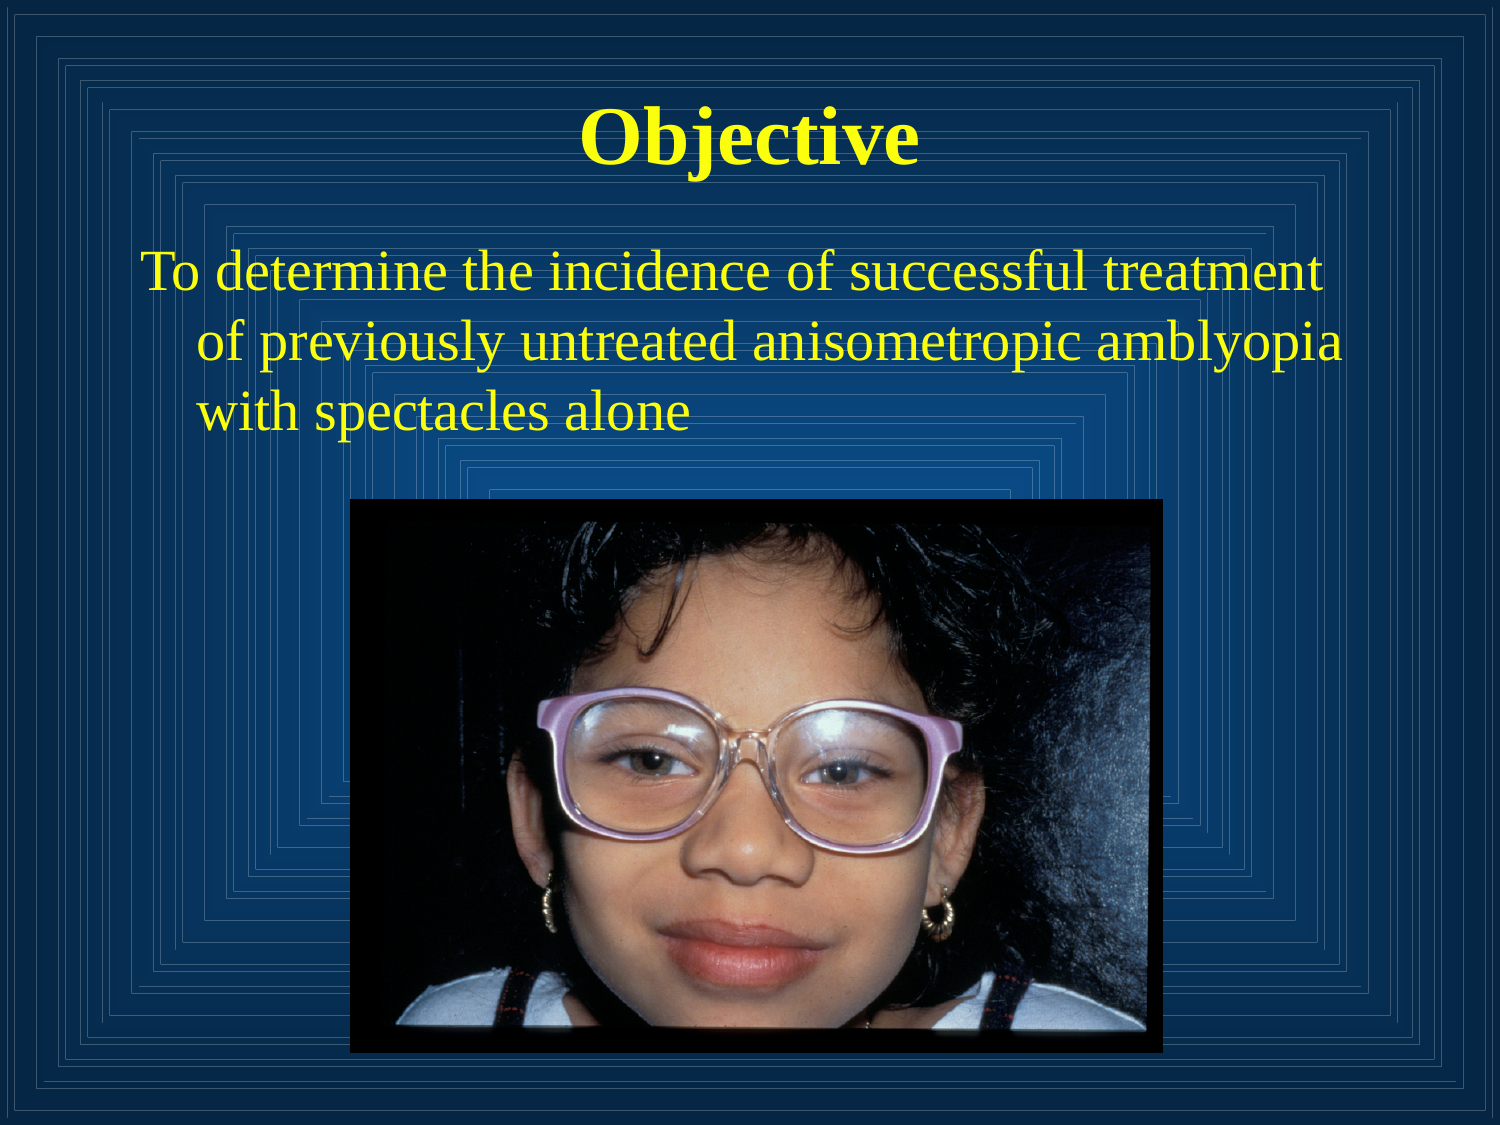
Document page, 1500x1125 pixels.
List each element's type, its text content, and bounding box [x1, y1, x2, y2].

list To determine the incidence of successful treatment of previously untreated anisometropic amblyopia with spectacles alone [125, 224, 1375, 463]
picture [349, 499, 1163, 1053]
title Objective [112, 37, 1388, 225]
